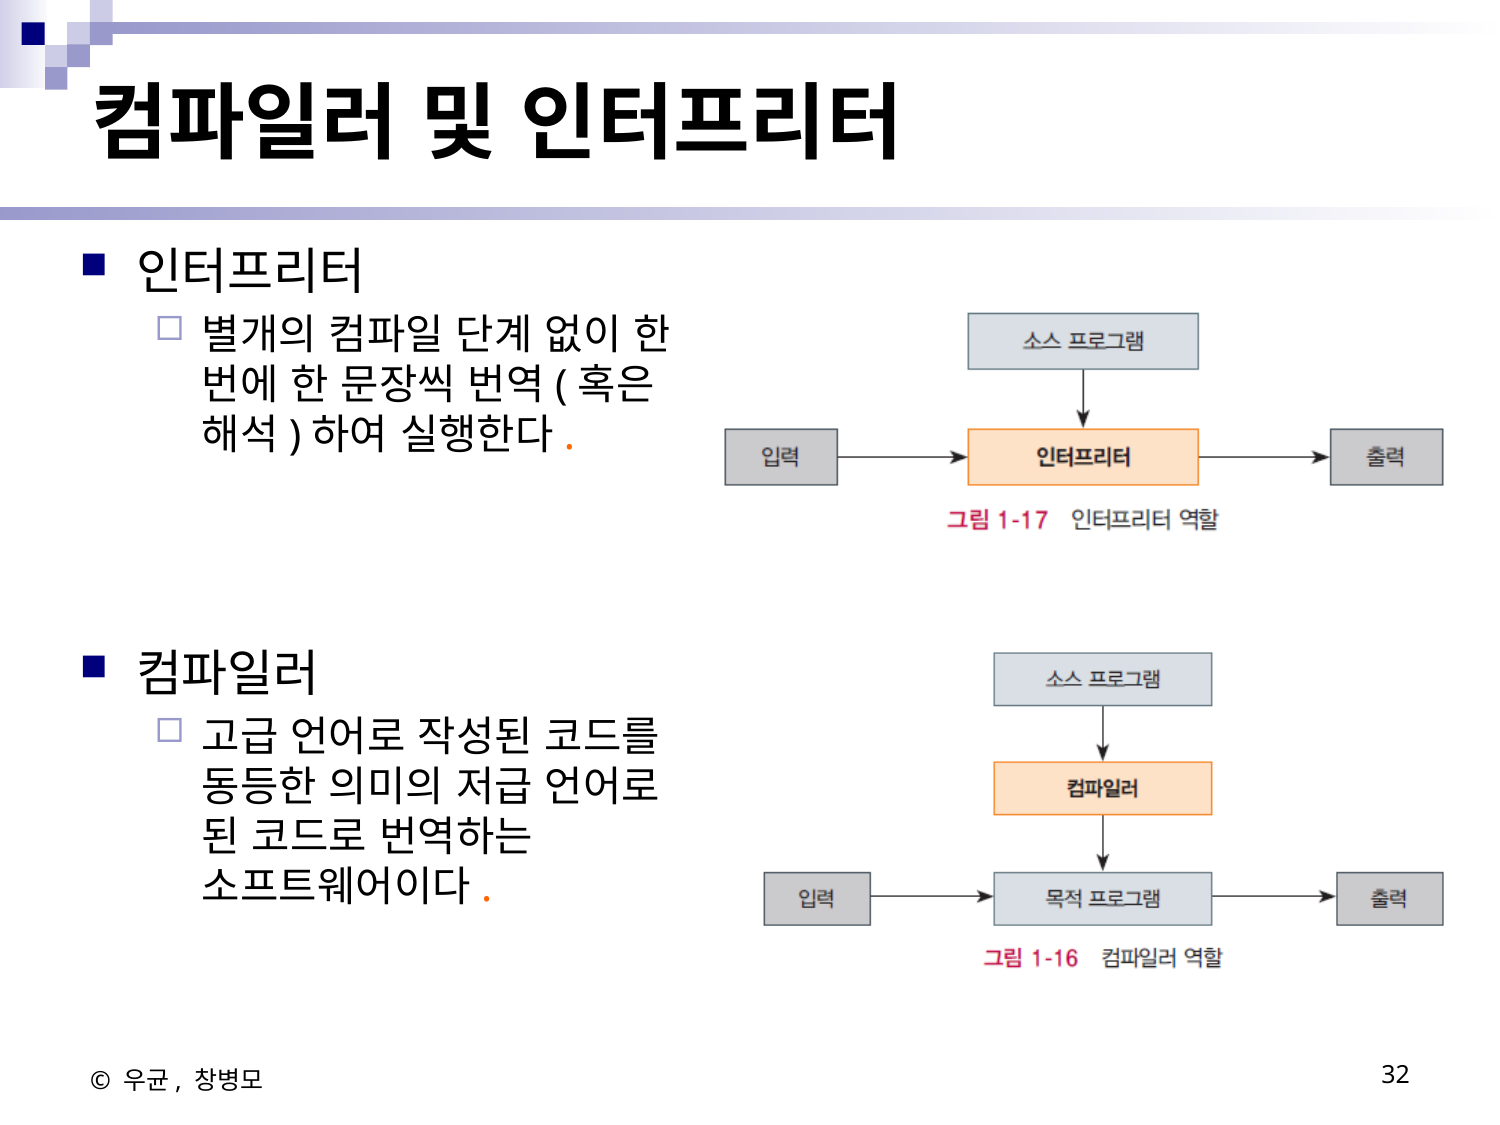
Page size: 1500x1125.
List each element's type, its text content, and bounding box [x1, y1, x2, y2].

list 인터프리터 별개의 컴파일 단계 없이 한 번에 한 문장씩 번역(혹은 해석)하여 실행한다. 컴파일러 고급 언어로 작성된 코드를 동등한 의미의 저급 언어로 된 코드로 번역하는 소프트웨어이다. [64, 231, 691, 1024]
slide_number © 우균, 창병모 [75, 1024, 425, 1103]
slide_number 32 [1074, 1025, 1425, 1100]
picture [668, 291, 1482, 542]
picture [728, 636, 1469, 982]
title 컴파일러 및 인터프리터 [76, 42, 1427, 197]
